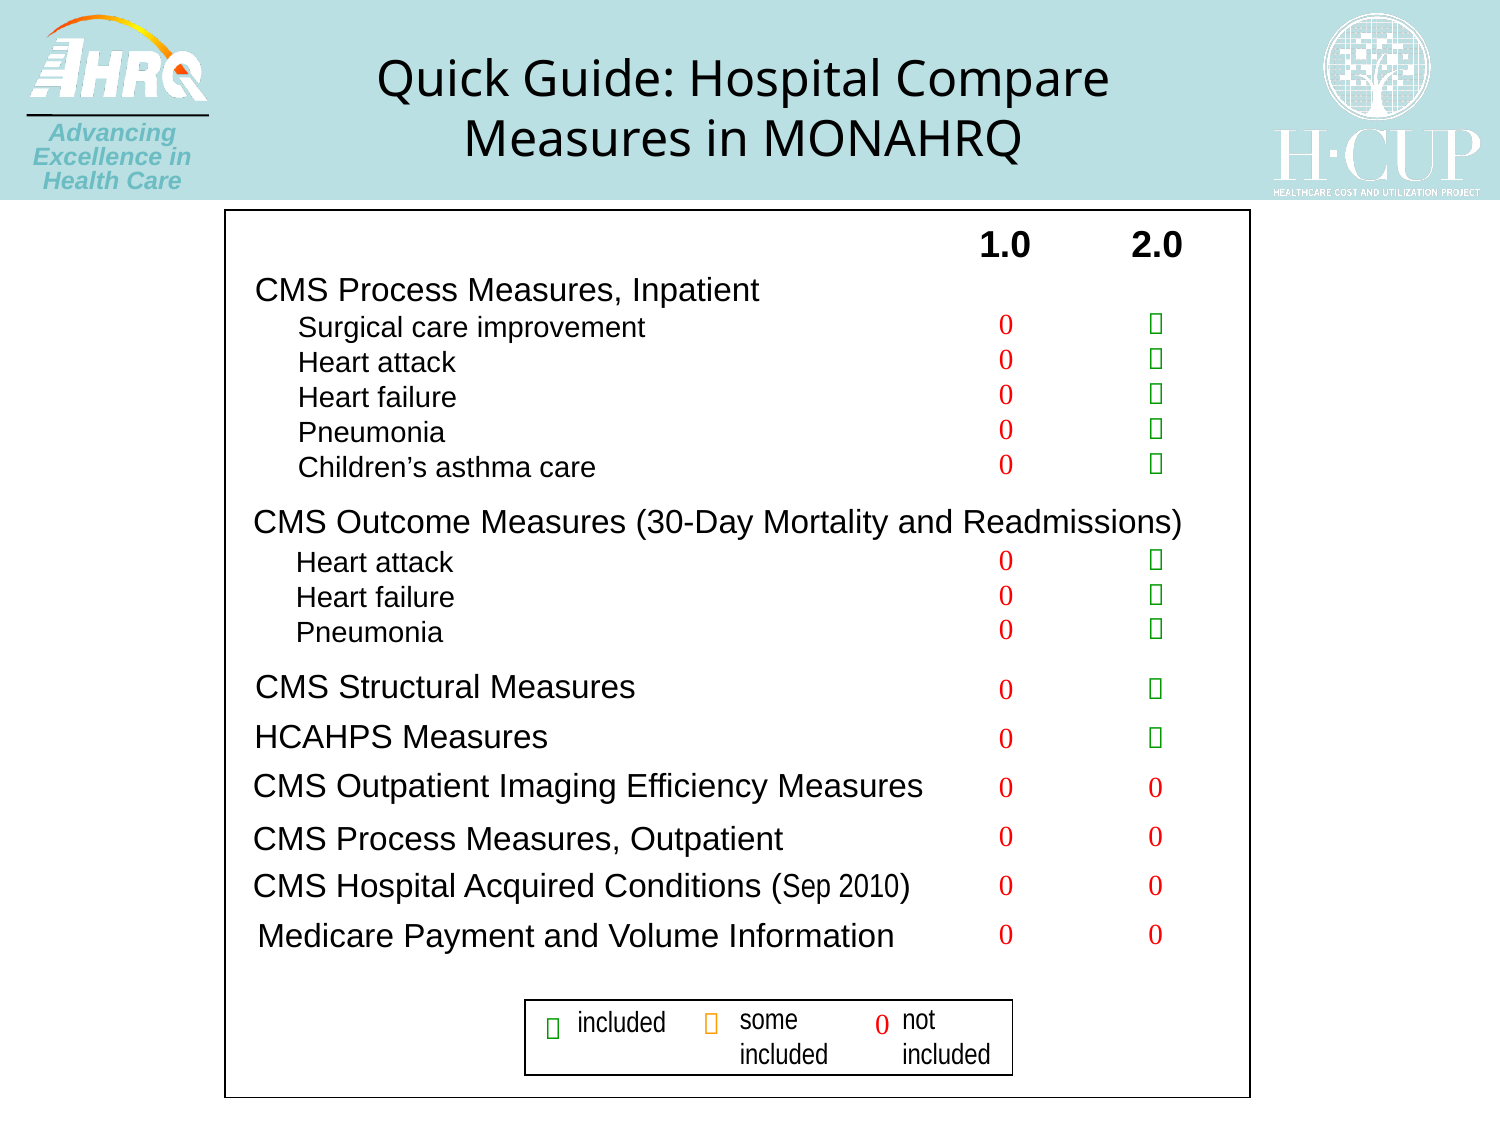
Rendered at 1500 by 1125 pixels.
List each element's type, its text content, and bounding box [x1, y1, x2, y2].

title Quick Guide: Hospital Compare Measures in MONAHRQ [349, 12, 1138, 201]
picture [26, 12, 211, 104]
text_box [224, 209, 1251, 1098]
picture [1270, 10, 1483, 199]
